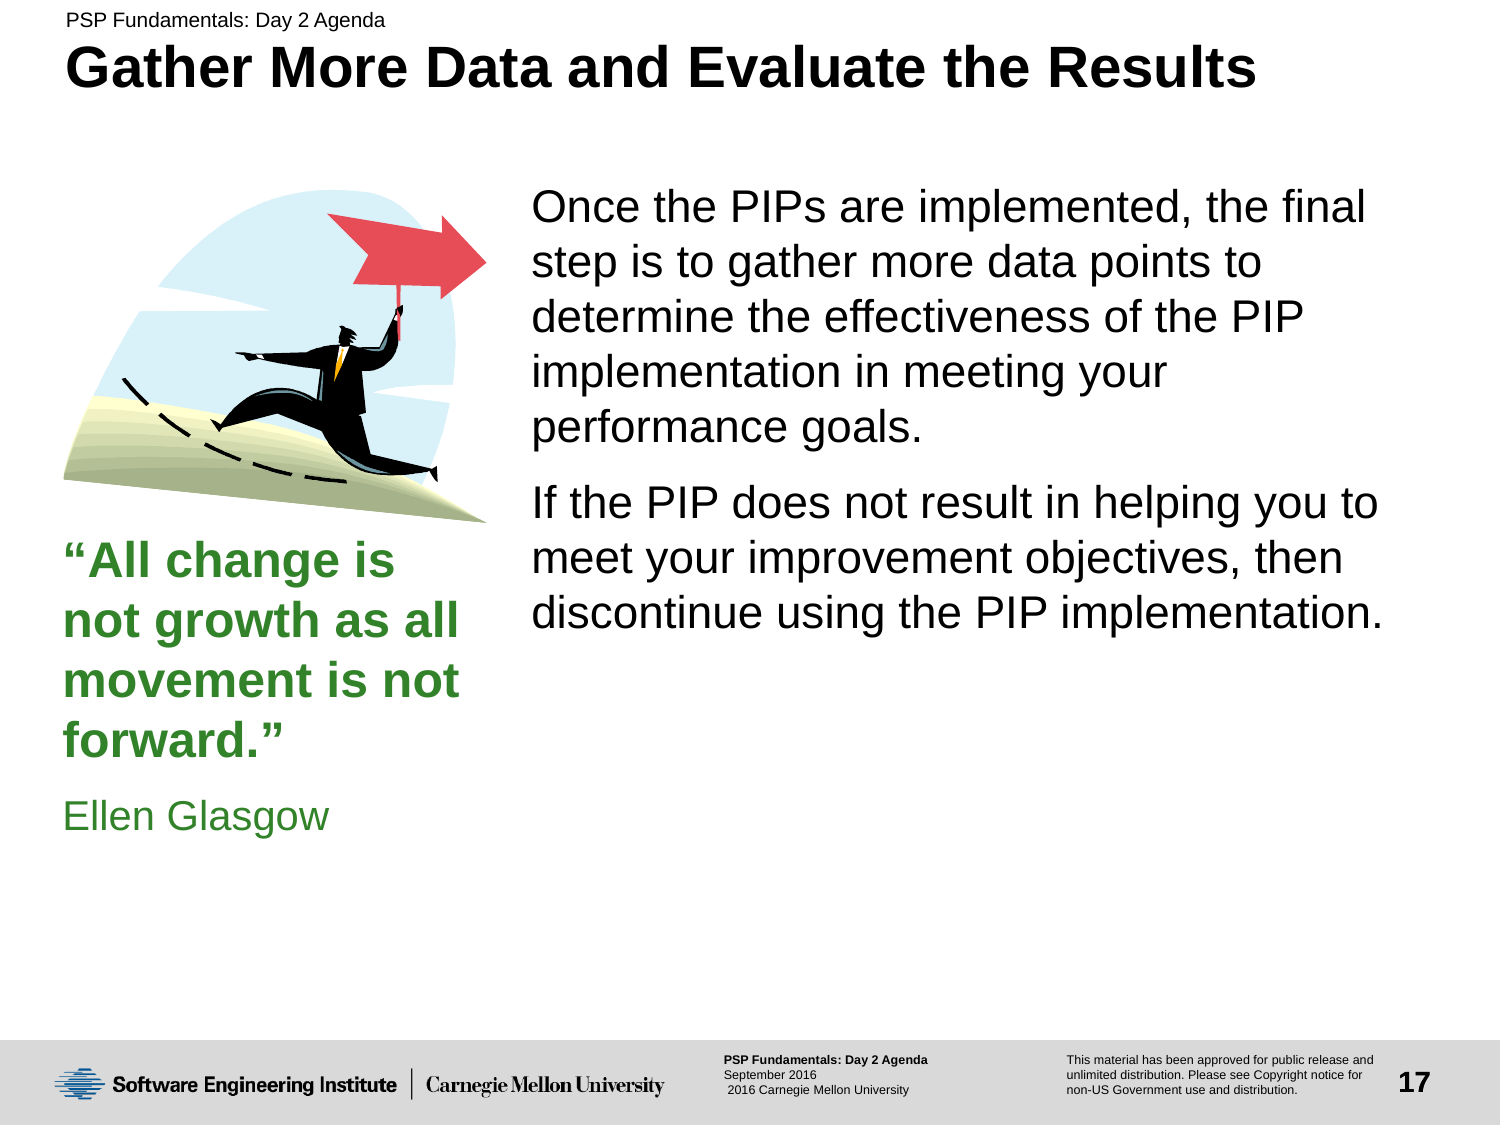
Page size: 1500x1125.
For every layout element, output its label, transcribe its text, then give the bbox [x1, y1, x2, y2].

list “All change is not growth as all movement is not forward.” Ellen Glasgow [62, 527, 507, 932]
picture [46, 1061, 673, 1104]
picture [63, 184, 506, 529]
list Once the PIPs are implemented, the final step is to gather more data points to determine the effectiveness of the PIP implementation in meeting your performance goals. If the PIP does not result in helping you to meet your improvement objectives, then discontinue using the PIP implementation. [531, 176, 1432, 1000]
title Gather More Data and Evaluate the Results [65, 37, 1430, 148]
